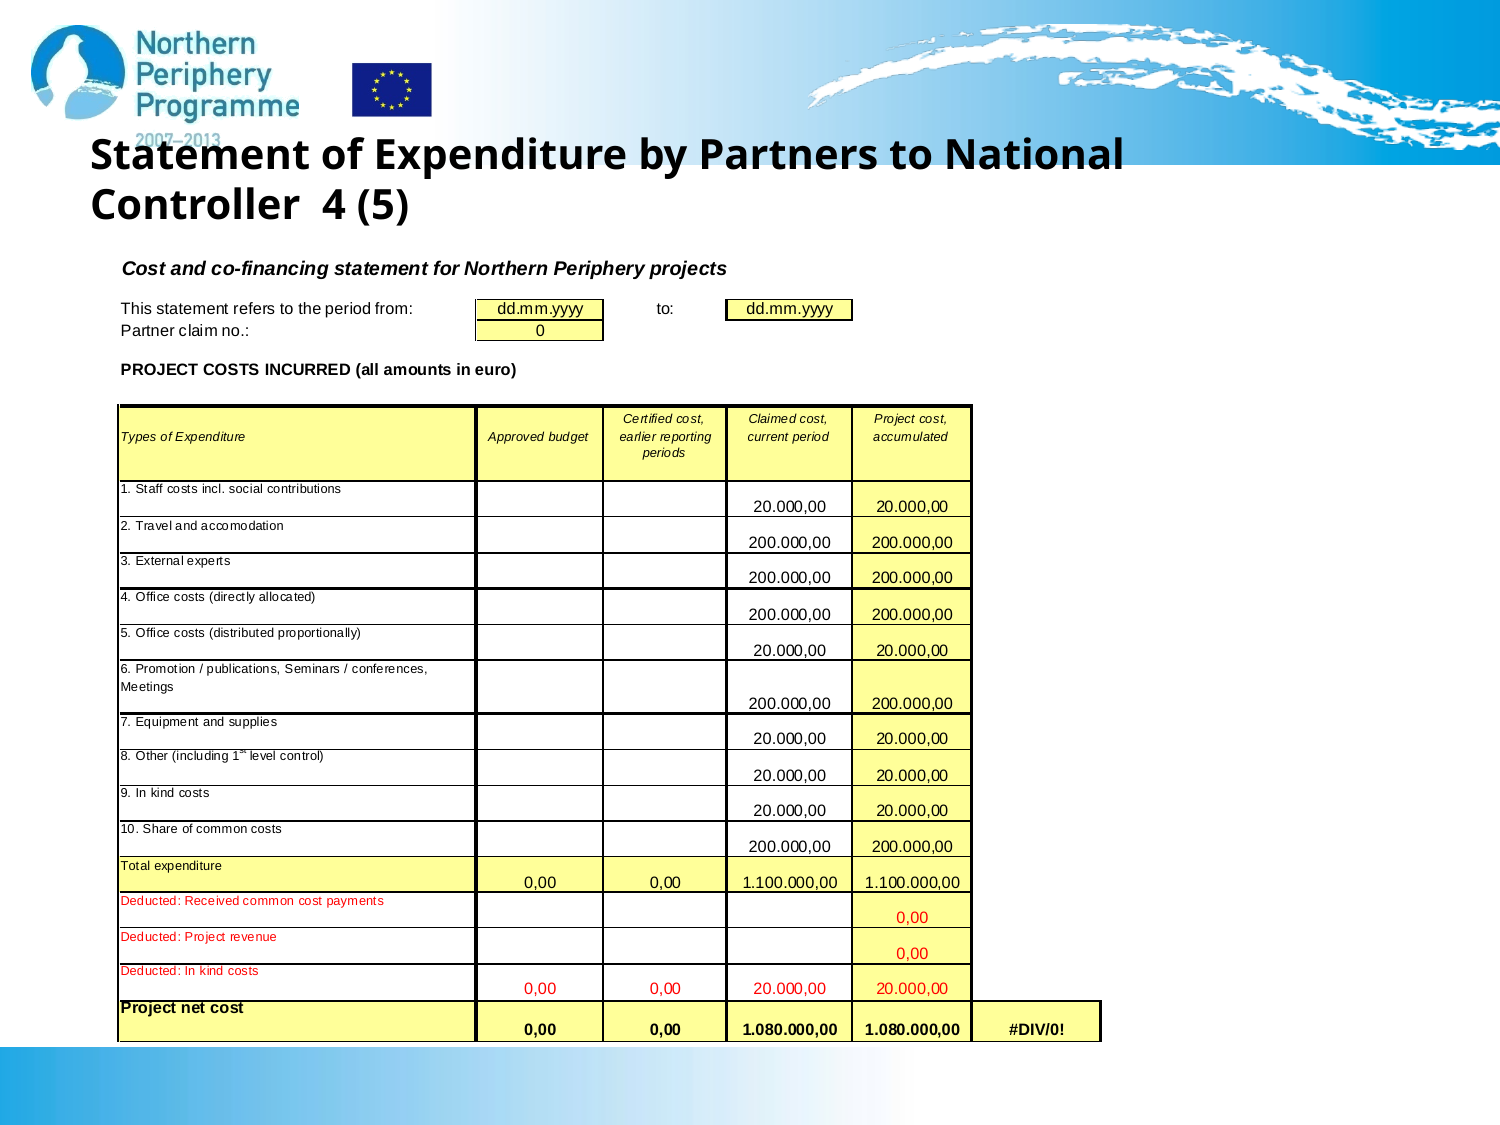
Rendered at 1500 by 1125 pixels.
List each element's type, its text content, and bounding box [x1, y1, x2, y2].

title Statement of Expenditure by Partners to National Controller 4 (5) [74, 44, 1337, 236]
picture [31, 1, 1500, 165]
picture [1476, 100, 1500, 107]
picture [0, 1047, 1053, 1125]
picture [116, 254, 1184, 1044]
